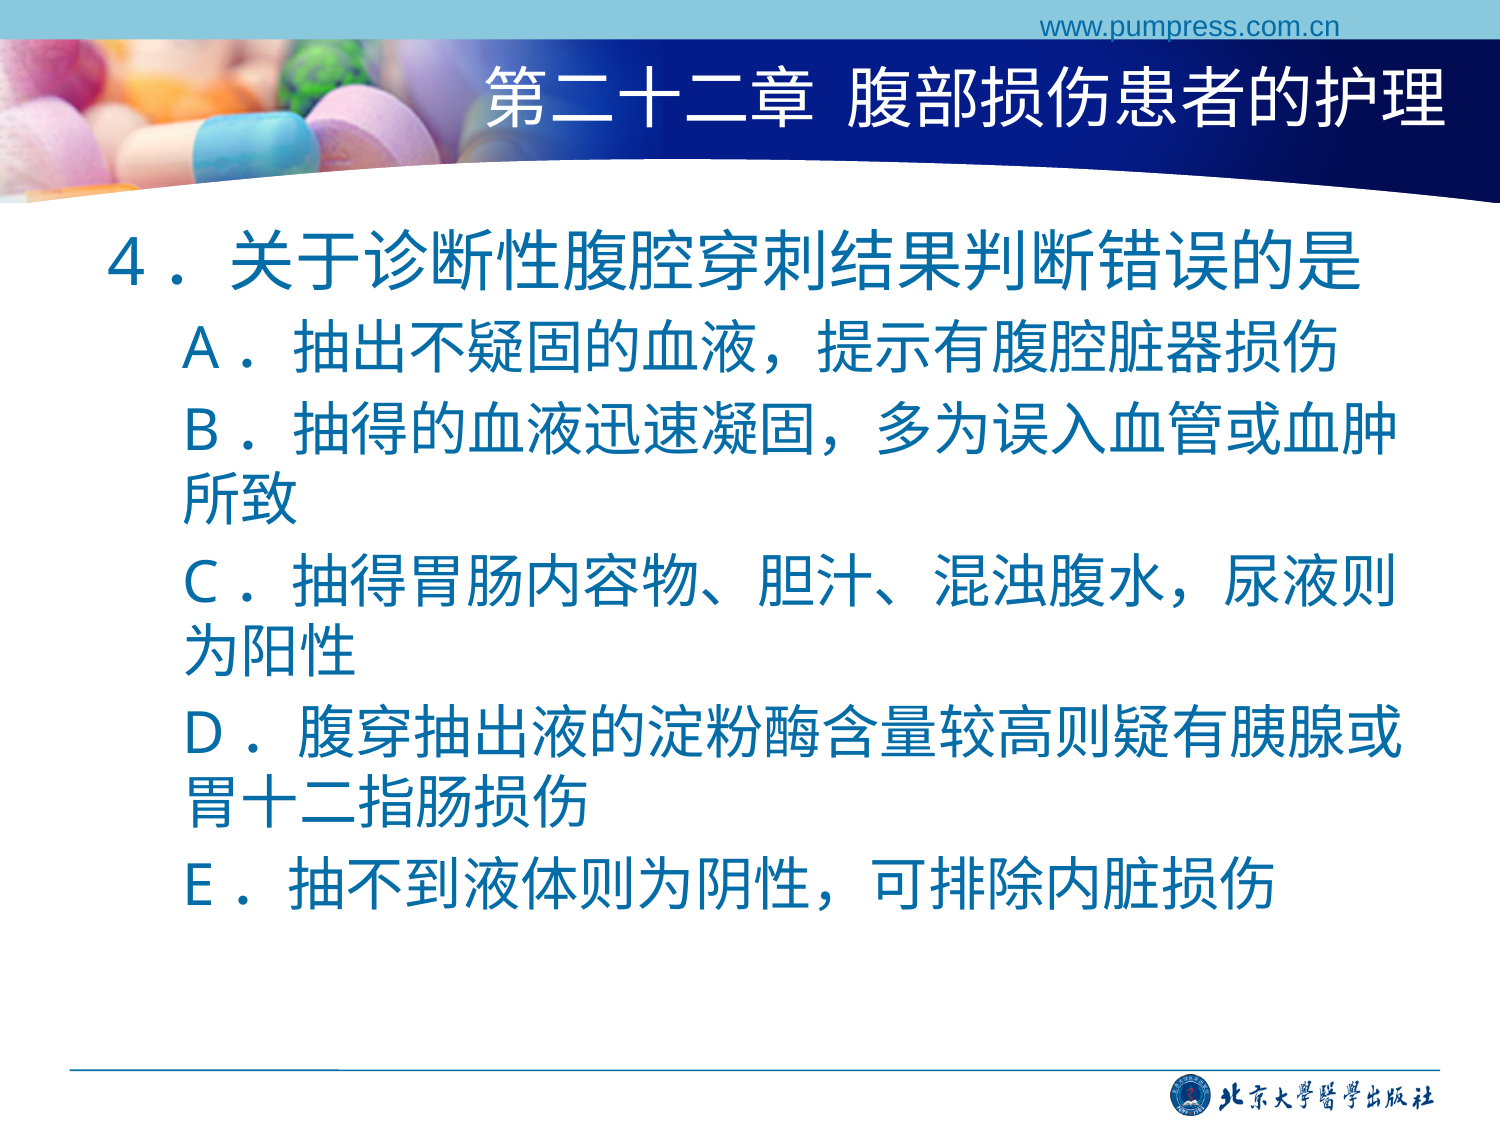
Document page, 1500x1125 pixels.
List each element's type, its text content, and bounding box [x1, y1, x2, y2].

list 4．关于诊断性腹腔穿刺结果判断错误的是 A．抽出不疑固的血液，提示有腹腔脏器损伤 B．抽得的血液迅速凝固，多为误入血管或血肿所致 C．抽得胃肠内容物、胆汁、混浊腹水，尿液则为阳性 D．腹穿抽出液的淀粉酶含量较高则疑有胰腺或胃十二指肠损伤 E．抽不到液体则为阴性，可排除内脏损伤 [17, 211, 1431, 1012]
title 第二十二章 腹部损伤患者的护理 [137, 49, 1463, 143]
picture [0, 40, 1500, 203]
picture [1170, 1074, 1436, 1118]
slide_number www.pumpress.com.cn [1025, 0, 1463, 38]
